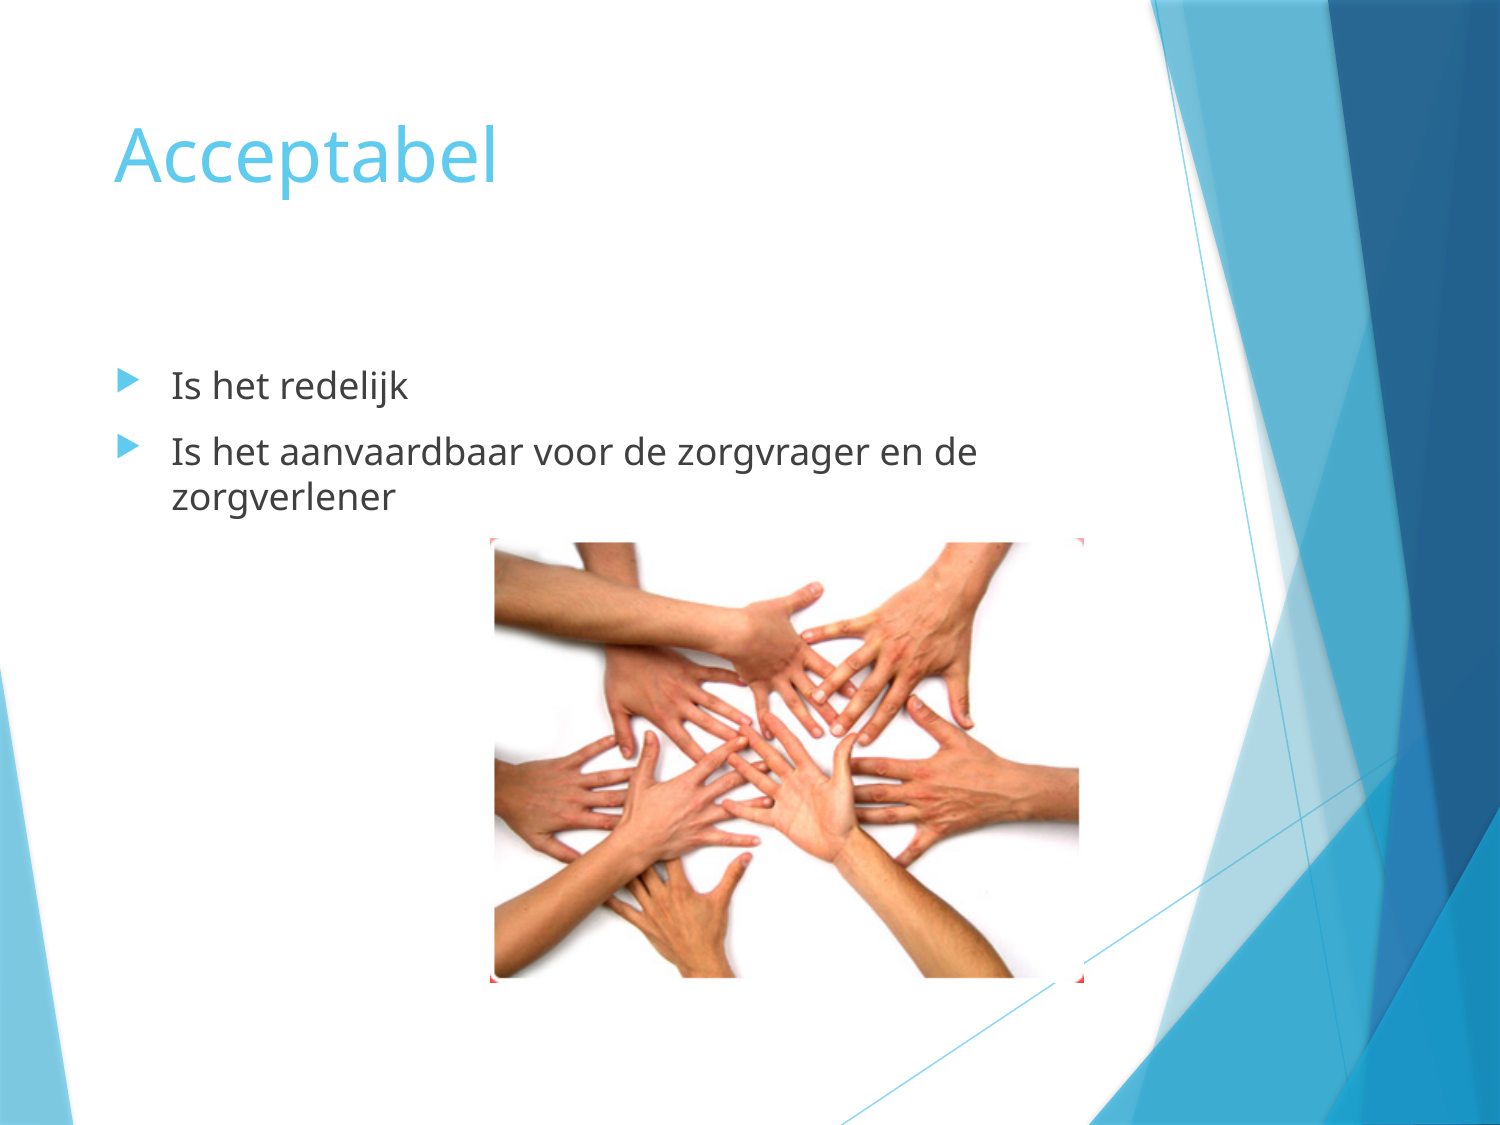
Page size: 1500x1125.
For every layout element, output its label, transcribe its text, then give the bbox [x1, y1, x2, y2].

title Acceptabel [99, 99, 1142, 317]
picture [489, 538, 1085, 984]
list Is het redelijk Is het aanvaardbaar voor de zorgvrager en de zorgverlener [99, 354, 1142, 992]
